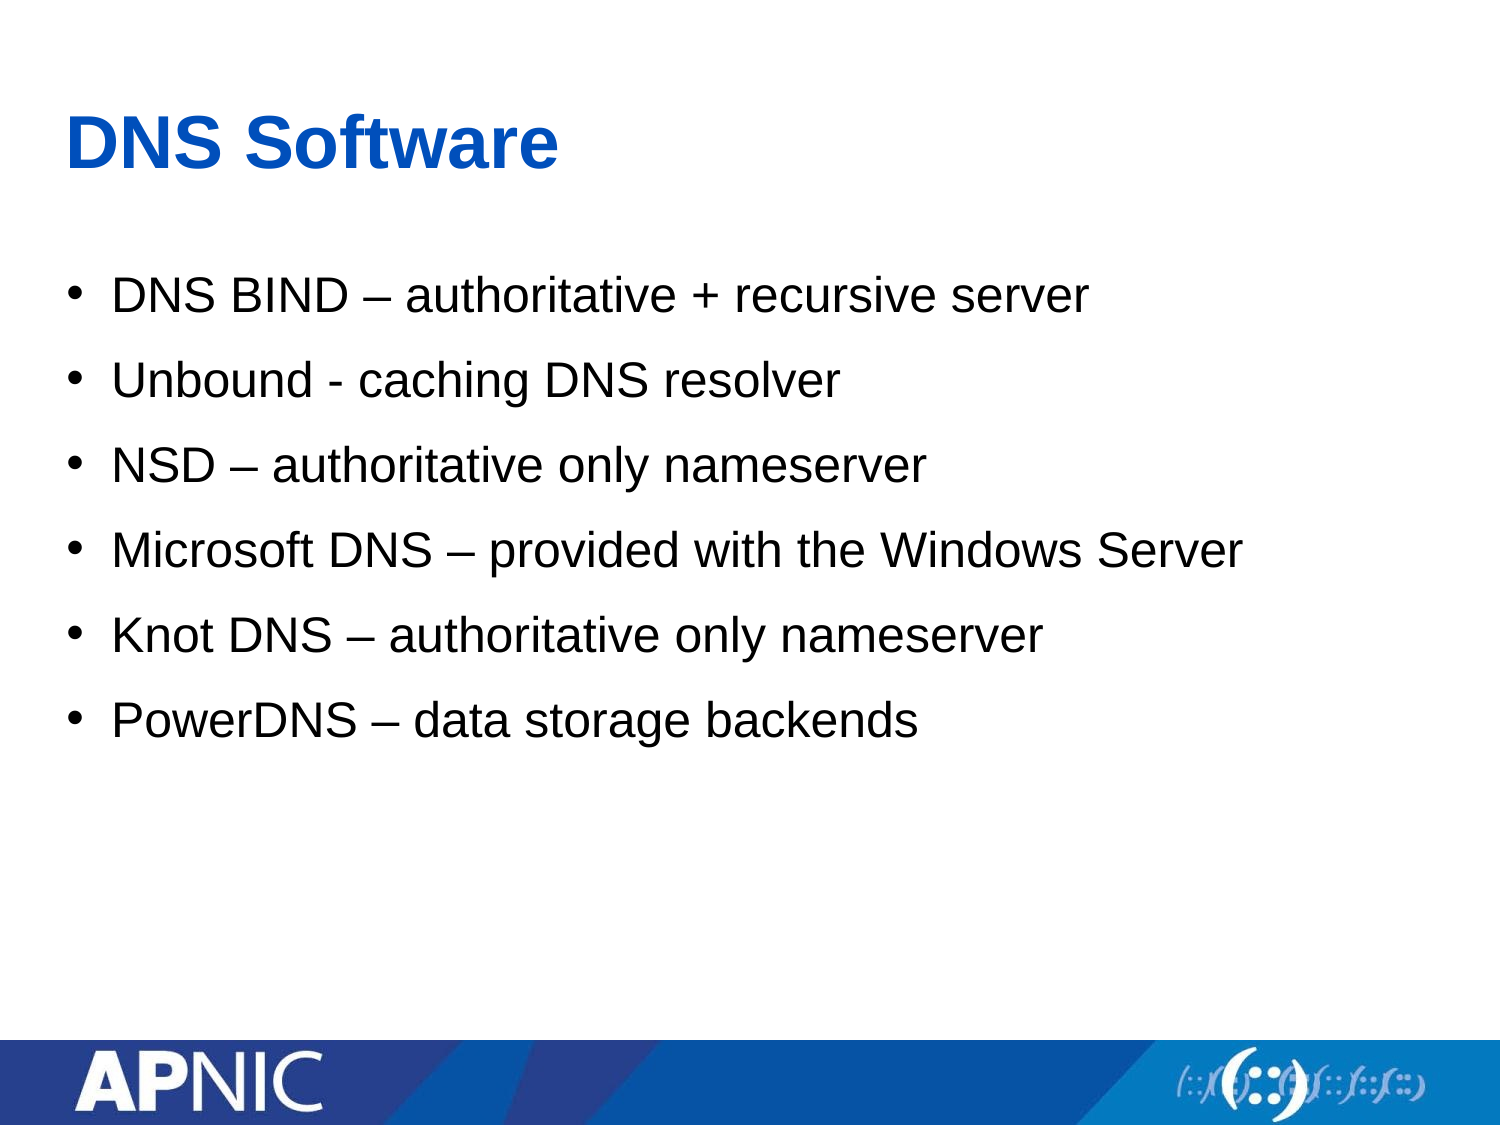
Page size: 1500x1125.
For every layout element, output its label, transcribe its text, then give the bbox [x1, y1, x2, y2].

list DNS BIND – authoritative + recursive server Unbound - caching DNS resolver NSD – authoritative only nameserver Microsoft DNS – provided with the Windows Server Knot DNS – authoritative only nameserver PowerDNS – data storage backends [66, 262, 1437, 1012]
title DNS Software [64, 45, 1436, 233]
picture [0, 1040, 1500, 1125]
